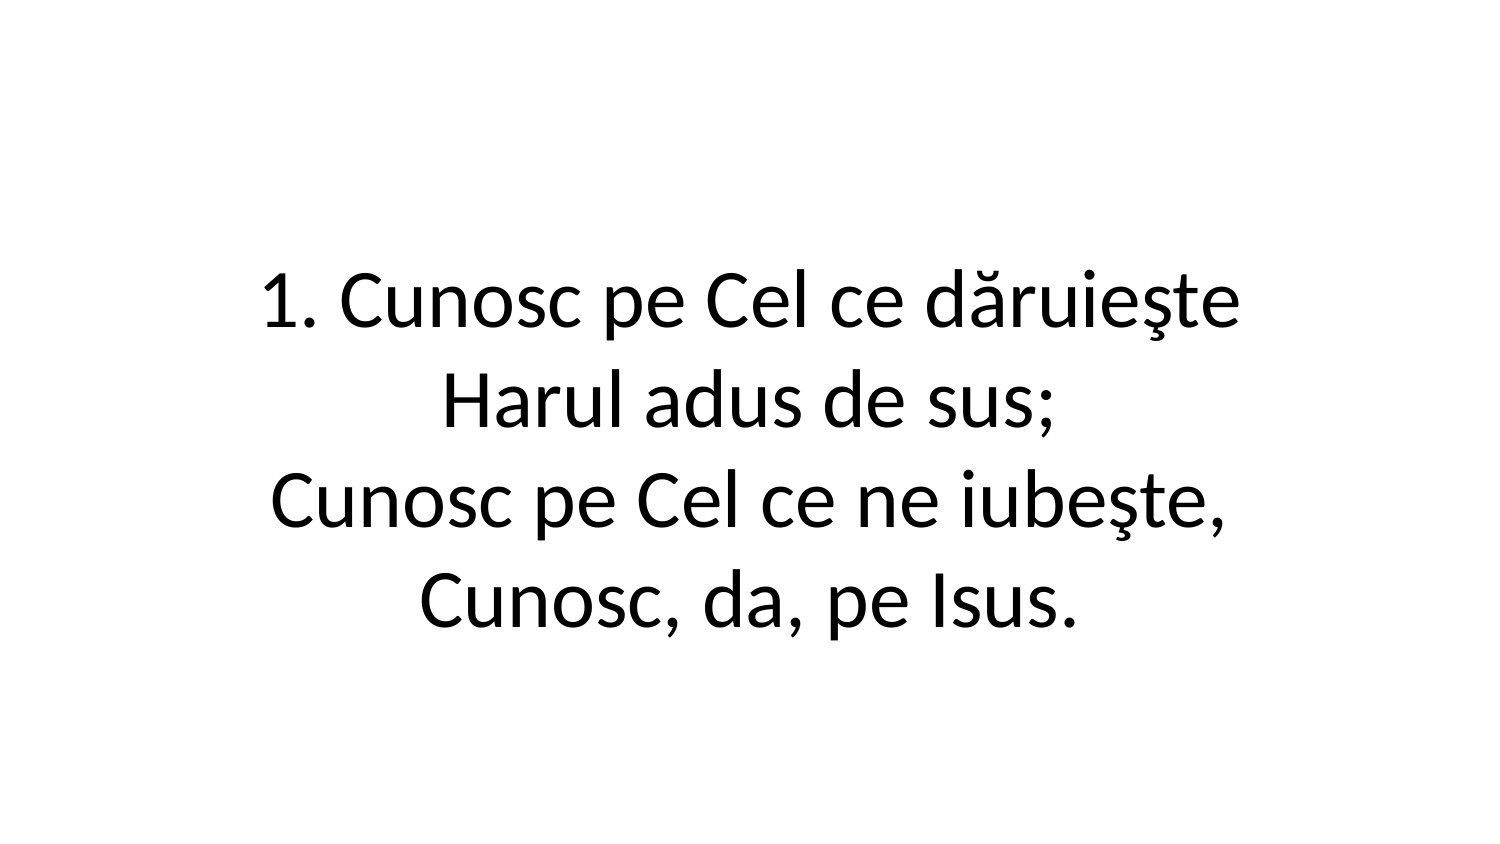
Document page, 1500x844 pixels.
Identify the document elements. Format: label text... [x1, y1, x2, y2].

text_box 1. Cunosc pe Cel ce dăruieşte Harul adus de sus; Cunosc pe Cel ce ne iubeşte, Cunosc, da, pe Isus. [242, 192, 1258, 652]
